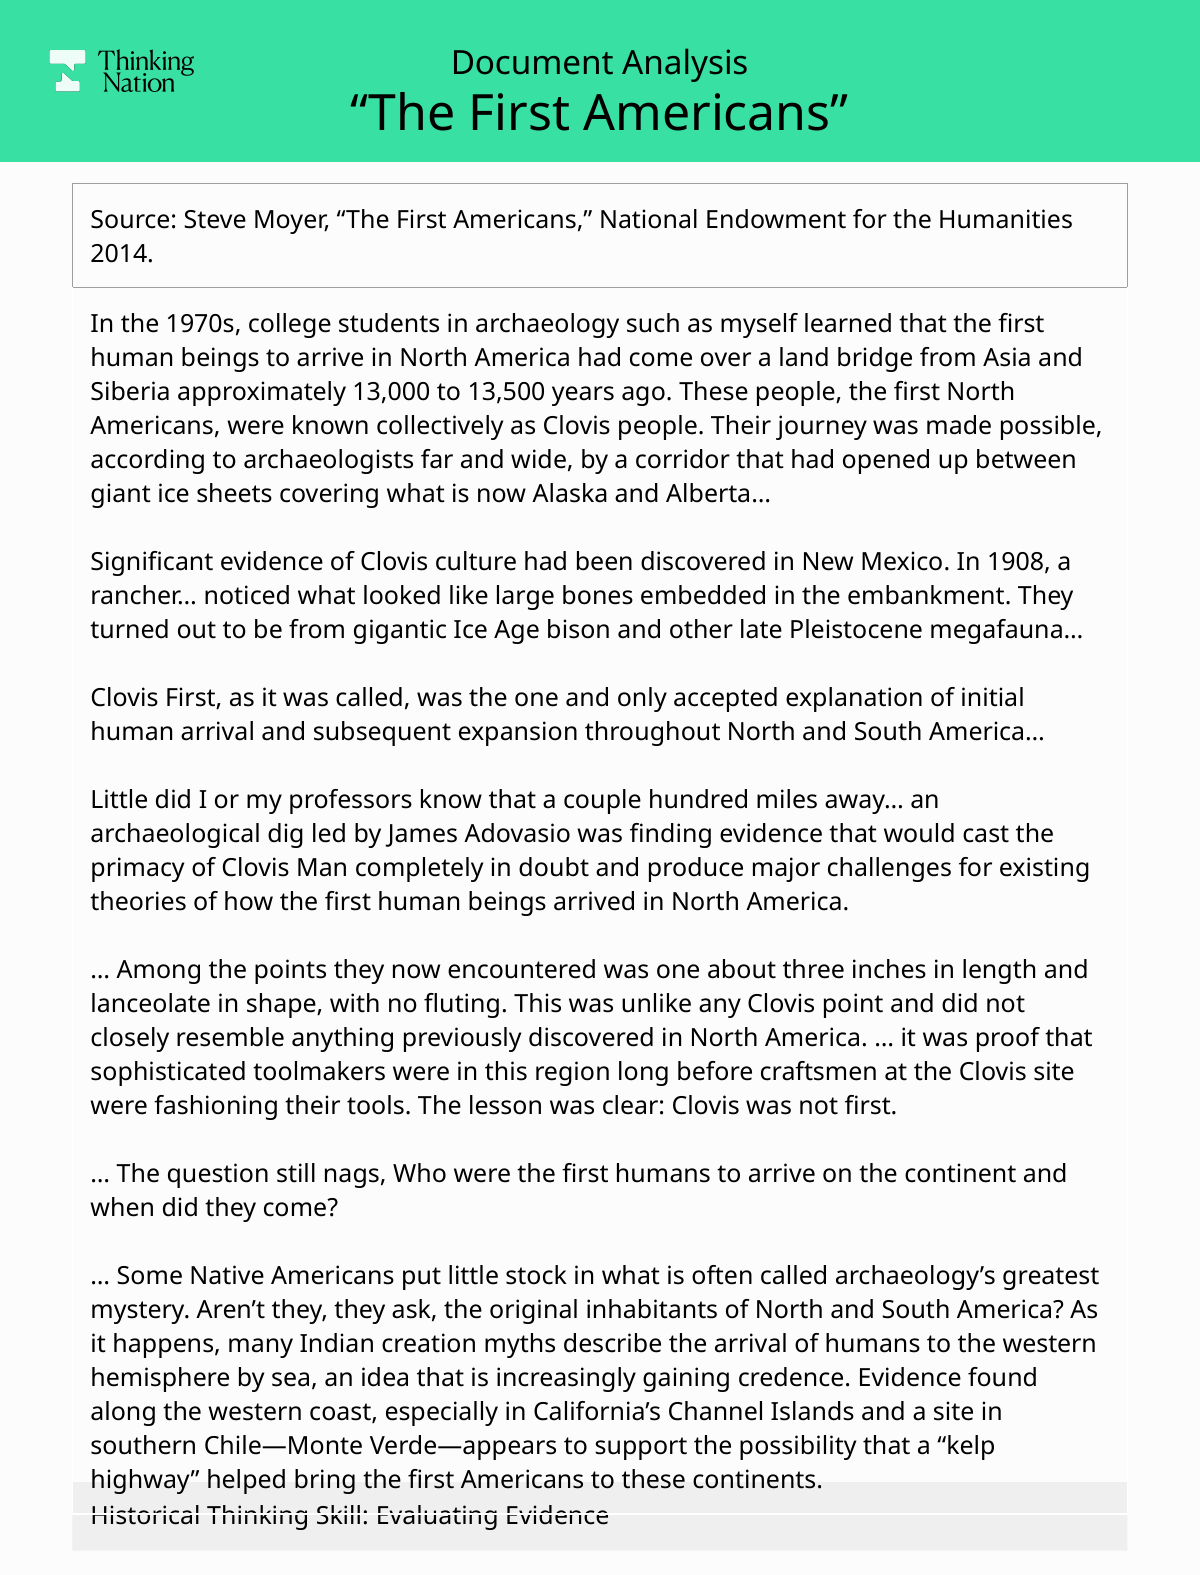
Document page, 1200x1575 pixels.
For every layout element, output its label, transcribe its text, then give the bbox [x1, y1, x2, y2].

text_box Historical Thinking Skill: Evaluating Evidence [72, 1515, 1128, 1551]
table_cell In the 1970s, college students in archaeology such as myself learned that the first human beings to arrive in North America had come over a land bridge from Asia and Siberia approximately 13,000 to 13,500 years ago. These people, the first North Americans, were known collectively as Clovis people. Their journey was made possible, according to archaeologists far and wide, by a corridor that had opened up between giant ice sheets covering what is now Alaska and Alberta… Significant evidence of Clovis culture had been discovered in New Mexico. In 1908, a rancher… noticed what looked like large bones embedded in the embankment. They turned out to be from gigantic Ice Age bison and other late Pleistocene megafauna… Clovis First, as it was called, was the one and only accepted explanation of initial human arrival and subsequent expansion throughout North and South America… Little did I or my professors know that a couple hundred miles away… an archaeological dig led by James Adovasio was finding evidence that would cast the primacy of Clovis Man completely in doubt and produce major challenges for existing theories of how the first human beings arrived in North America. … Among the points they now encountered was one about three inches in length and lanceolate in shape, with no fluting. This was unlike any Clovis point and did not closely resemble anything previously discovered in North America. … it was proof that sophisticated toolmakers were in this region long before craftsmen at the Clovis site were fashioning their tools. The lesson was clear: Clovis was not first. … The question still nags, Who were the first humans to arrive on the continent and when did they come? … Some Native Americans put little stock in what is often called archaeology’s greatest mystery. Aren’t they, they ask, the original inhabitants of North and South America? As it happens, many Indian creation myths describe the arrival of humans to the western hemisphere by sea, an idea that is increasingly gaining credence. Evidence found along the western coast, especially in California’s Channel Islands and a site in southern Chile—Monte Verde—appears to support the possibility that a “kelp highway” helped bring the first Americans to these continents. [73, 288, 1127, 1513]
table_header Source: Steve Moyer, “The First Americans,” National Endowment for the Humanities 2014. [73, 184, 1127, 287]
text_box Document Analysis “The First Americans” [0, 0, 1200, 162]
picture [33, 35, 199, 105]
